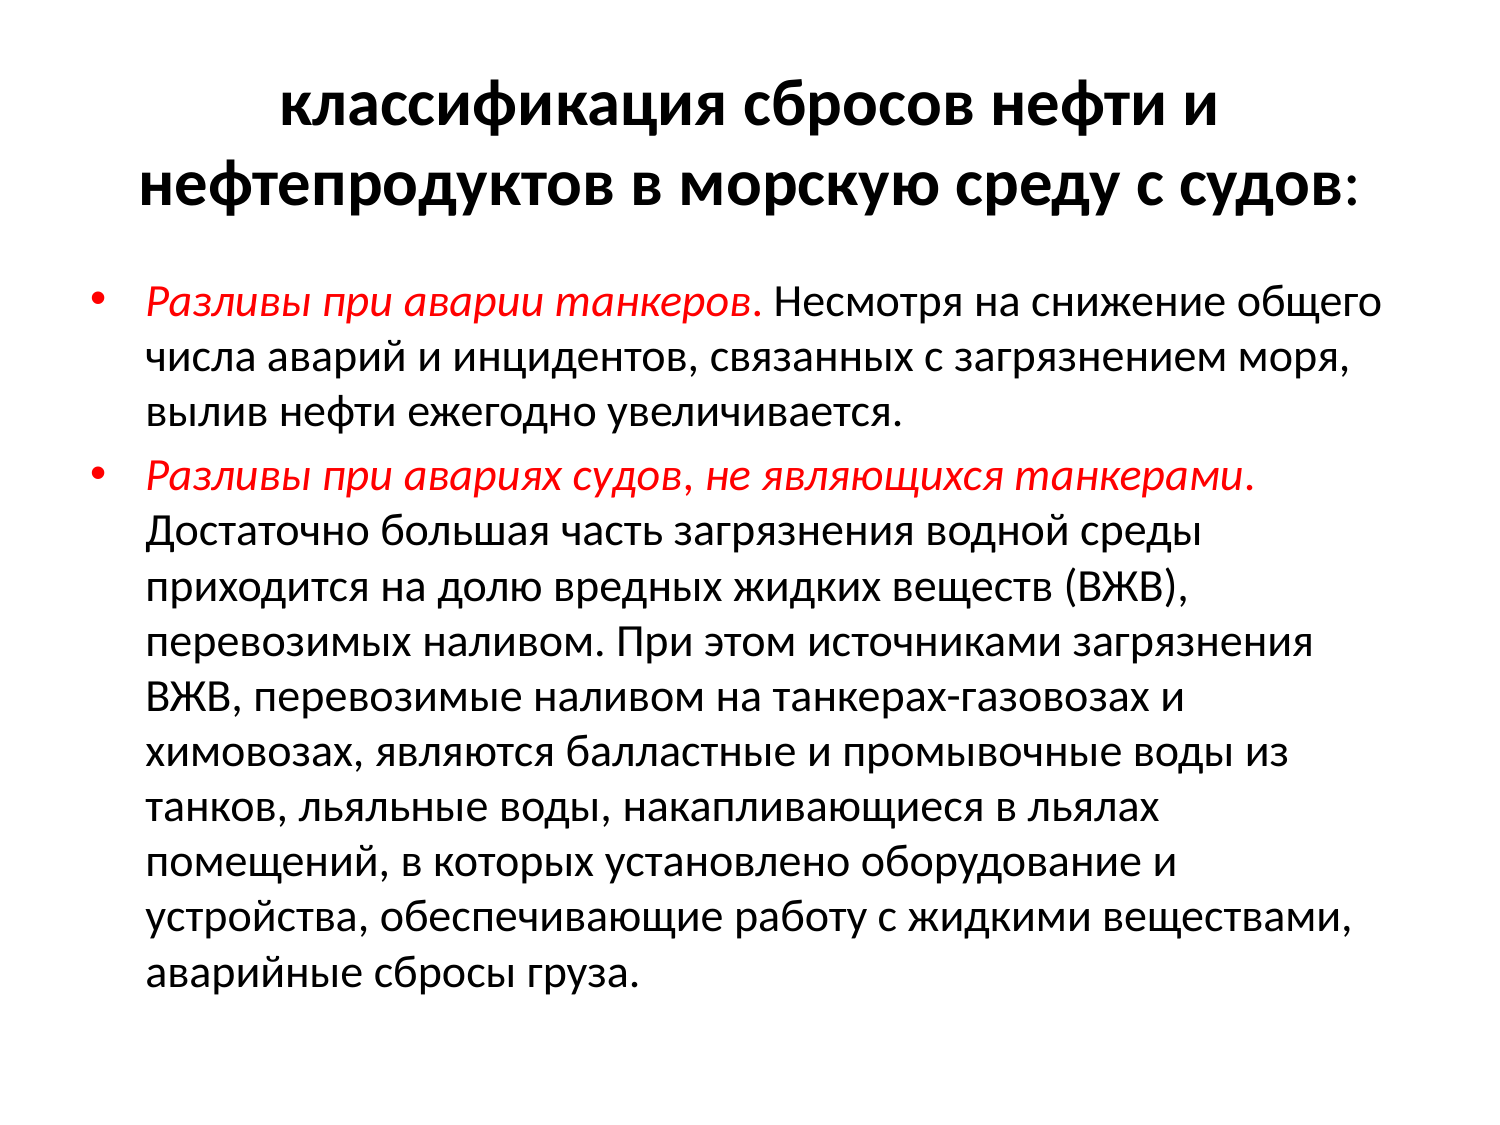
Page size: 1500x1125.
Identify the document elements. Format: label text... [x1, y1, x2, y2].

title классификация сбросов нефти и нефтепродуктов в морскую среду с судов: [75, 45, 1425, 233]
list Разливы при аварии танкеров. Несмотря на снижение общего числа аварий и инцидентов, связанных с загрязнением моря, вылив нефти ежегодно увеличивается. Разливы при авариях судов, не являющихся танкерами. Достаточно большая часть загрязнения водной среды приходится на долю вредных жидких веществ (ВЖВ), перевозимых наливом. При этом источниками загрязнения ВЖВ, перевозимые наливом на танкерах-газовозах и химовозах, являются балластные и промывочные воды из танков, льяльные воды, накапливающиеся в льялах помещений, в которых установлено оборудование и устройства, обеспечивающие работу с жидкими веществами, аварийные сбросы груза. [75, 262, 1425, 1005]
